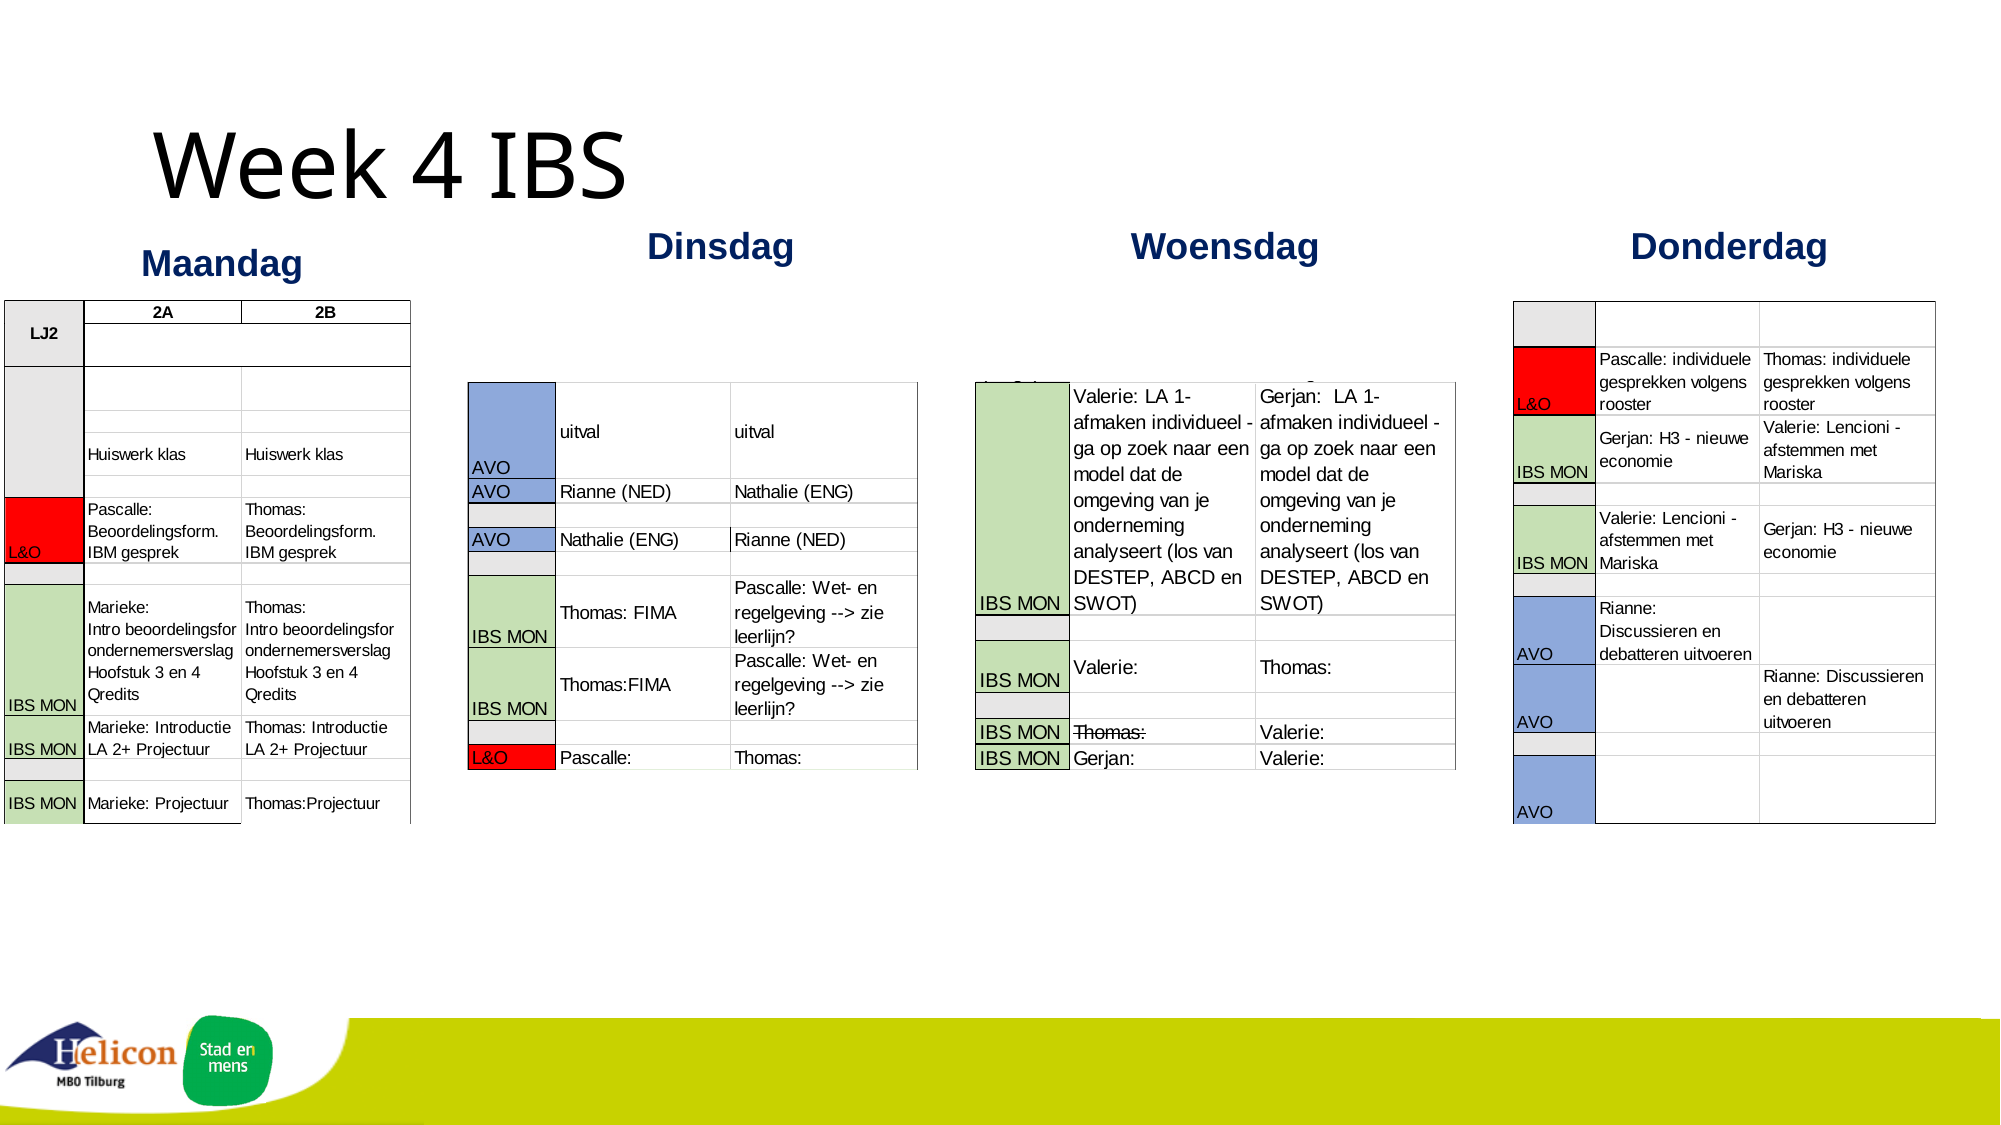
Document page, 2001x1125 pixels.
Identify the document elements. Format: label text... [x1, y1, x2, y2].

picture [974, 381, 1457, 771]
picture [0, 1013, 424, 1125]
text_box Dinsdag [588, 214, 854, 275]
picture [1512, 300, 1937, 825]
picture [4, 300, 412, 825]
title Week 4 IBS [137, 59, 1863, 278]
text_box Woensdag [1092, 214, 1359, 275]
text_box Maandag [89, 231, 355, 292]
picture [467, 381, 919, 771]
text_box Donderdag [1596, 214, 1863, 275]
